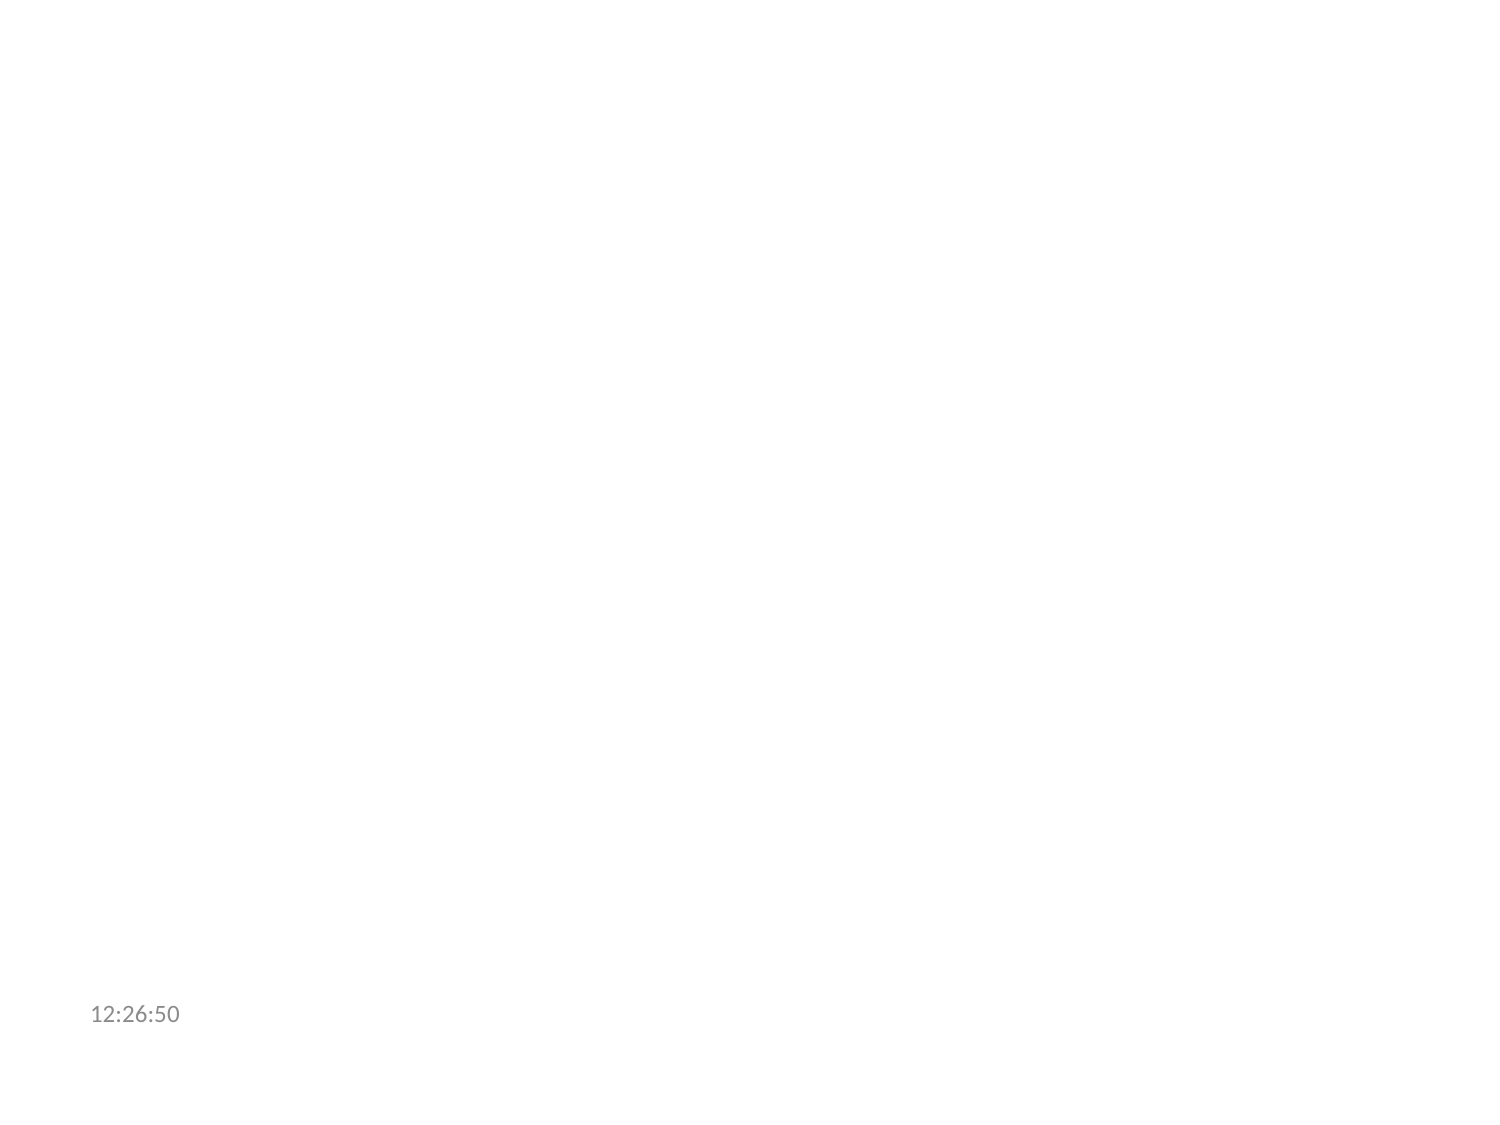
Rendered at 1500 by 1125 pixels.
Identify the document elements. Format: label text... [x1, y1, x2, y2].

text_box 15:35:09 [75, 982, 425, 1043]
